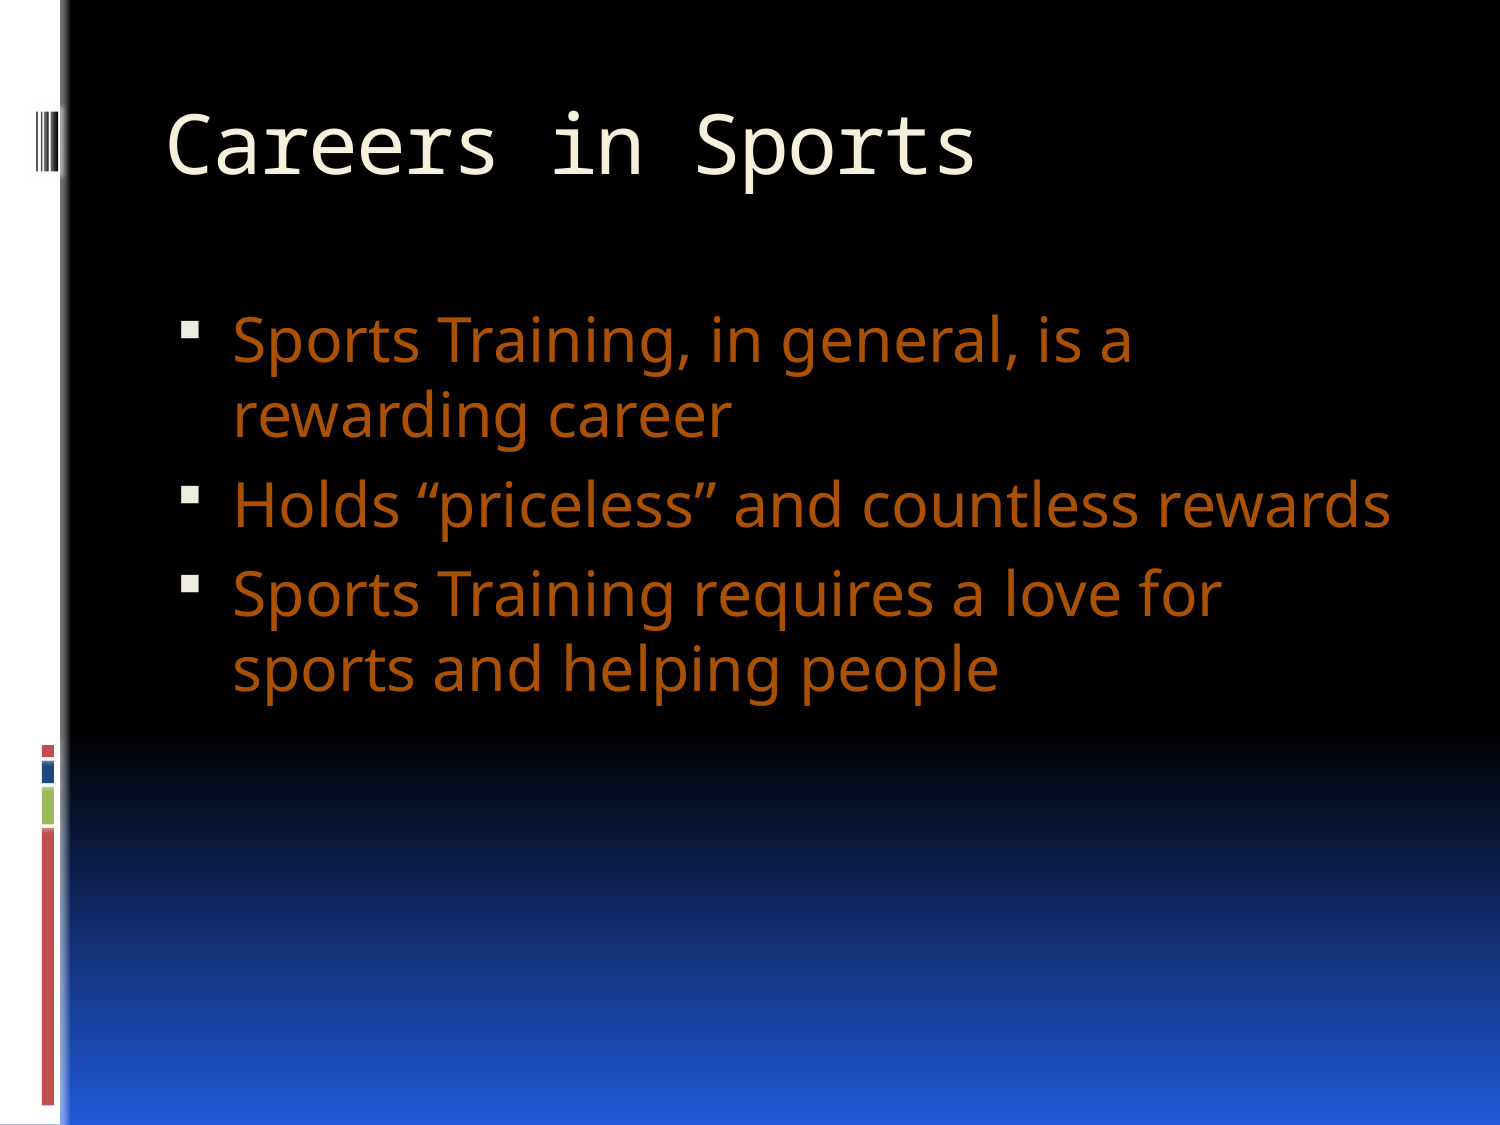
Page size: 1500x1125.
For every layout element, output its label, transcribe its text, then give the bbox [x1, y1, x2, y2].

title Careers in Sports [150, 84, 1425, 235]
list Sports Training, in general, is a rewarding career Holds “priceless” and countless rewards Sports Training requires a love for sports and helping people [149, 292, 1426, 1043]
